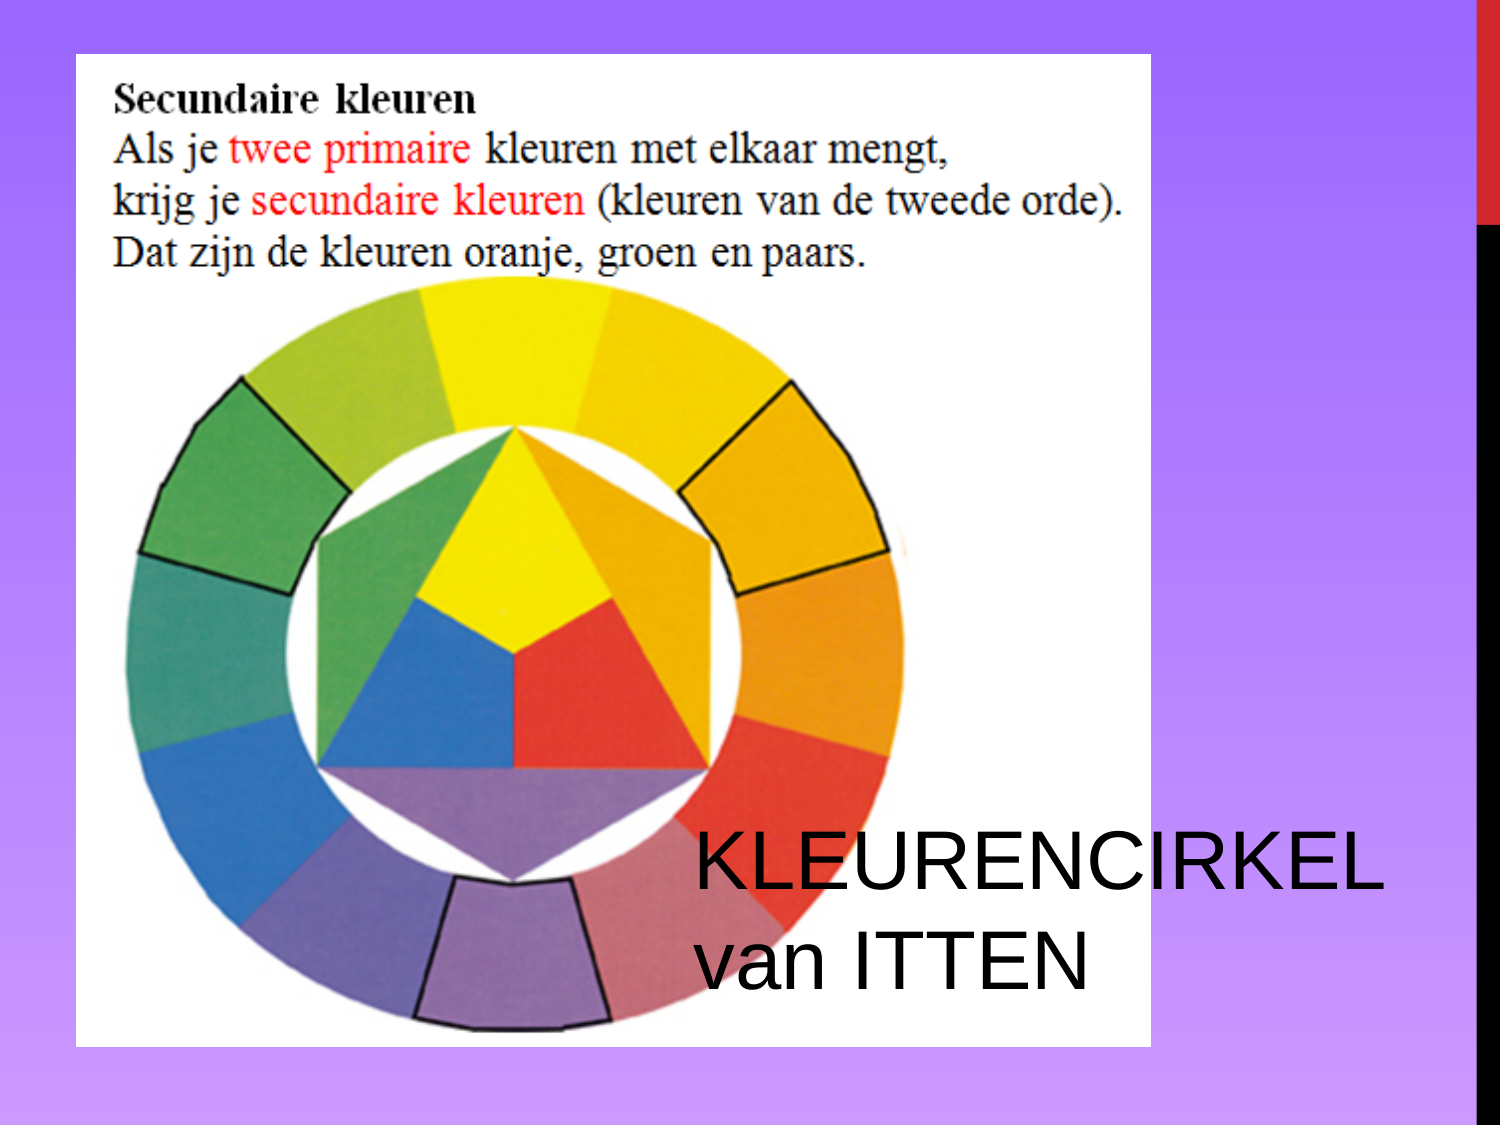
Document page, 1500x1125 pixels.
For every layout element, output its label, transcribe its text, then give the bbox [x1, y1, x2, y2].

picture [76, 53, 1151, 1048]
text_box KLEURENCIRKEL van ITTEN [1159, 798, 1424, 1014]
